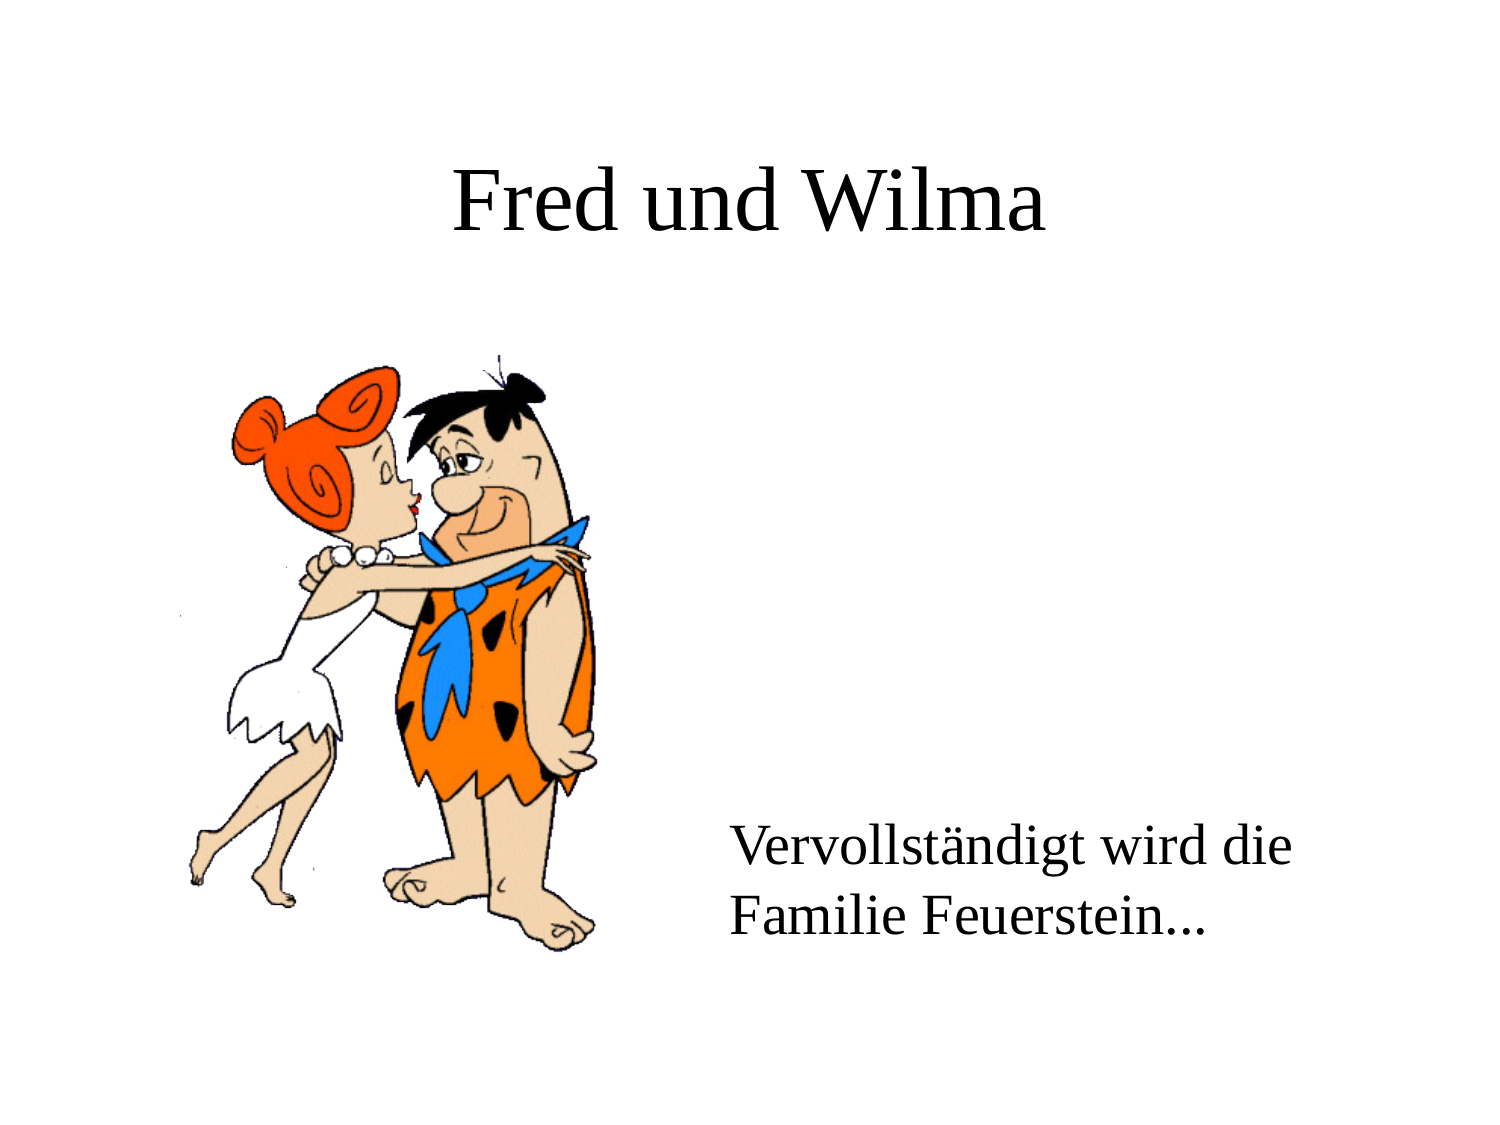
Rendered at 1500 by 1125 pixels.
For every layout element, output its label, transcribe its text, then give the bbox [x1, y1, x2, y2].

title Fred und Wilma [112, 99, 1388, 288]
picture [174, 349, 628, 963]
list Vervollständigt wird die Familie Feuerstein... [714, 798, 1390, 999]
